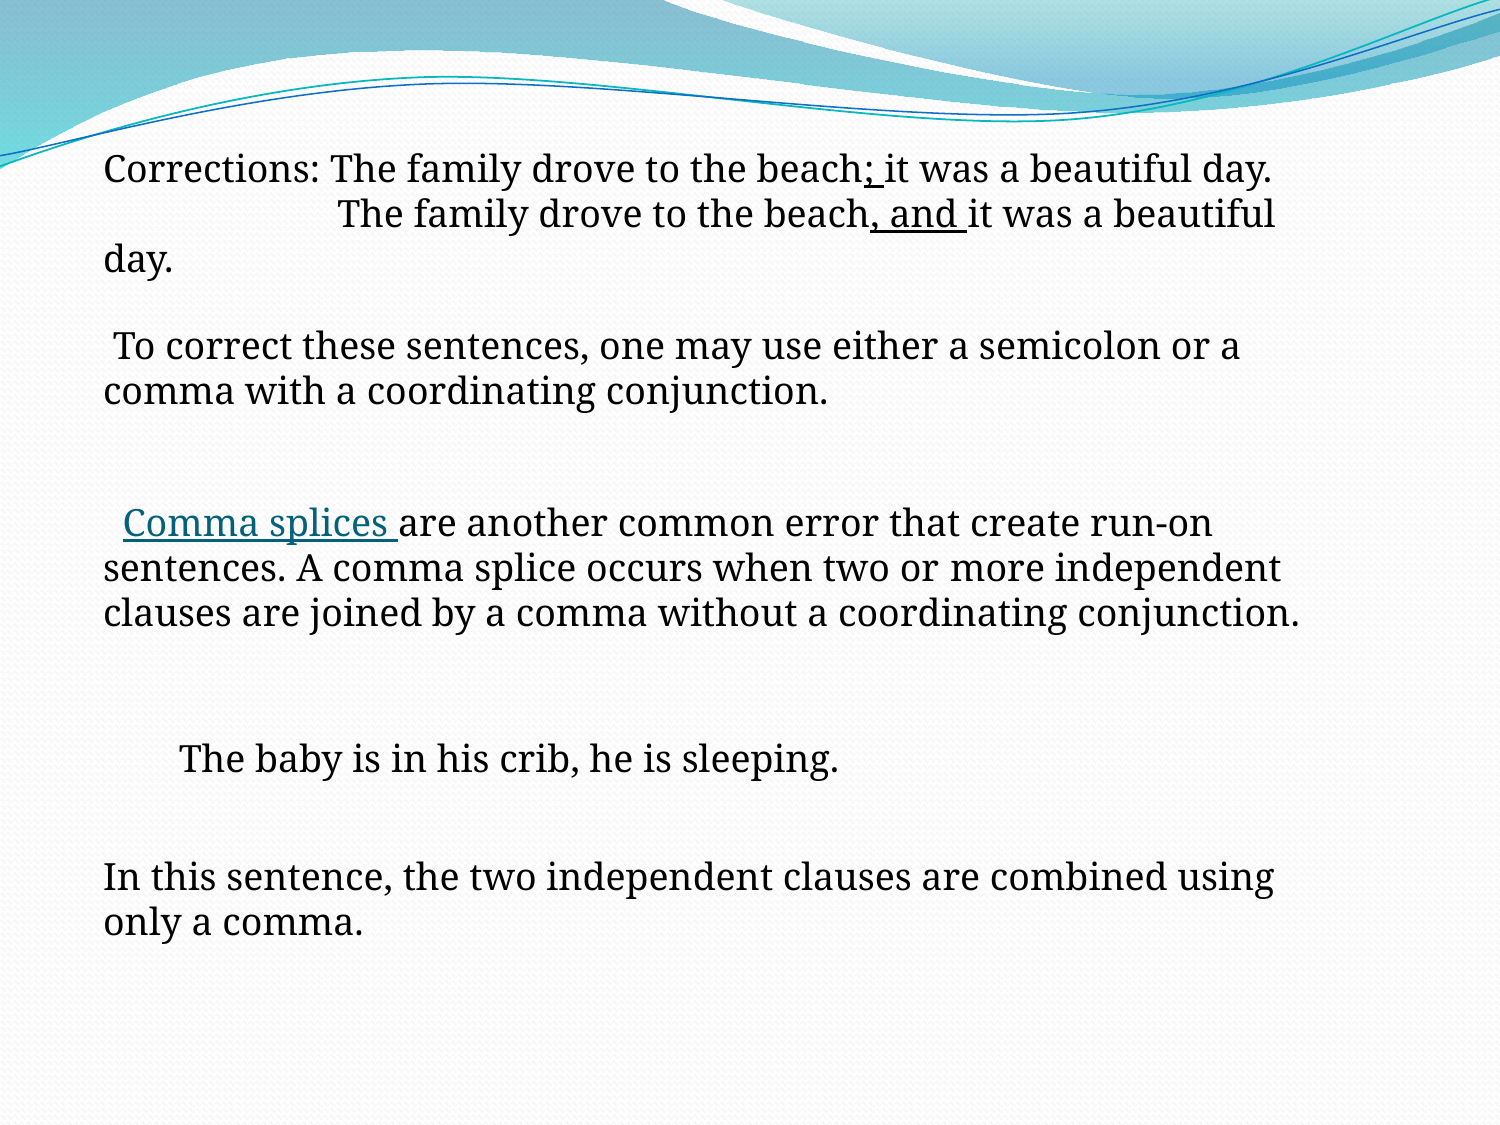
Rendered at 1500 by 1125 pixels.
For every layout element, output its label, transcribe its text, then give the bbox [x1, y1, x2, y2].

text_box Comma splices are another common error that create run-on sentences. A comma splice occurs when two or more independent clauses are joined by a comma without a coordinating conjunction. [88, 491, 1365, 642]
text_box Corrections: The family drove to the beach; it was a beautiful day. The family drove to the beach, and it was a beautiful day. [88, 137, 1365, 287]
text_box To correct these sentences, one may use either a semicolon or a comma with a coordinating conjunction. [88, 314, 1353, 420]
text_box The baby is in his crib, he is sleeping. [163, 727, 855, 788]
text_box In this sentence, the two independent clauses are combined using only a comma. [88, 845, 1294, 951]
